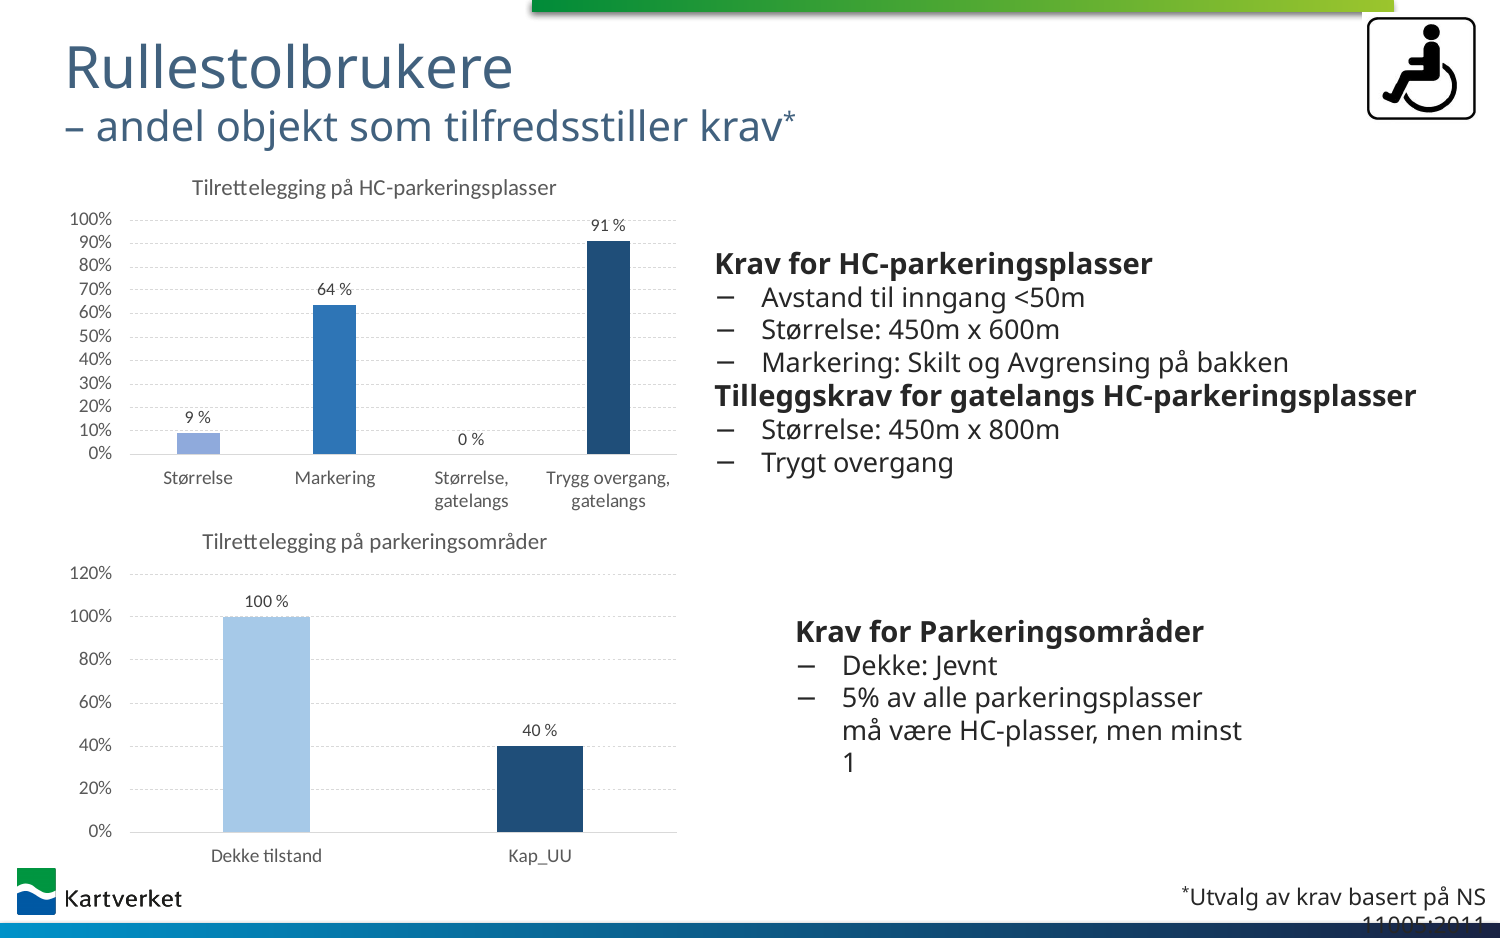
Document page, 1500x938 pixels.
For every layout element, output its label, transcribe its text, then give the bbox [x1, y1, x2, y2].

picture [1362, 12, 1481, 126]
text_box *Utvalg av krav basert på NS 11005:2011 [1068, 873, 1500, 938]
text_box Krav for Parkeringsområder Dekke: Jevnt 5% av alle parkeringsplasser må være HC-plasser, men minst 1 [780, 605, 1261, 786]
text_box Krav for HC-parkeringsplasser Avstand til inngang <50m Størrelse: 450m x 600m Markering: Skilt og Avgrensing på bakken Tilleggskrav for gatelangs HC-parkeringsplasser Størrelse: 450m x 800m Trygt overgang [699, 237, 1433, 485]
text_box Rullestolbrukere – andel objekt som tilfredsstiller krav* [49, 25, 1431, 158]
picture [62, 520, 688, 874]
picture [62, 166, 688, 519]
